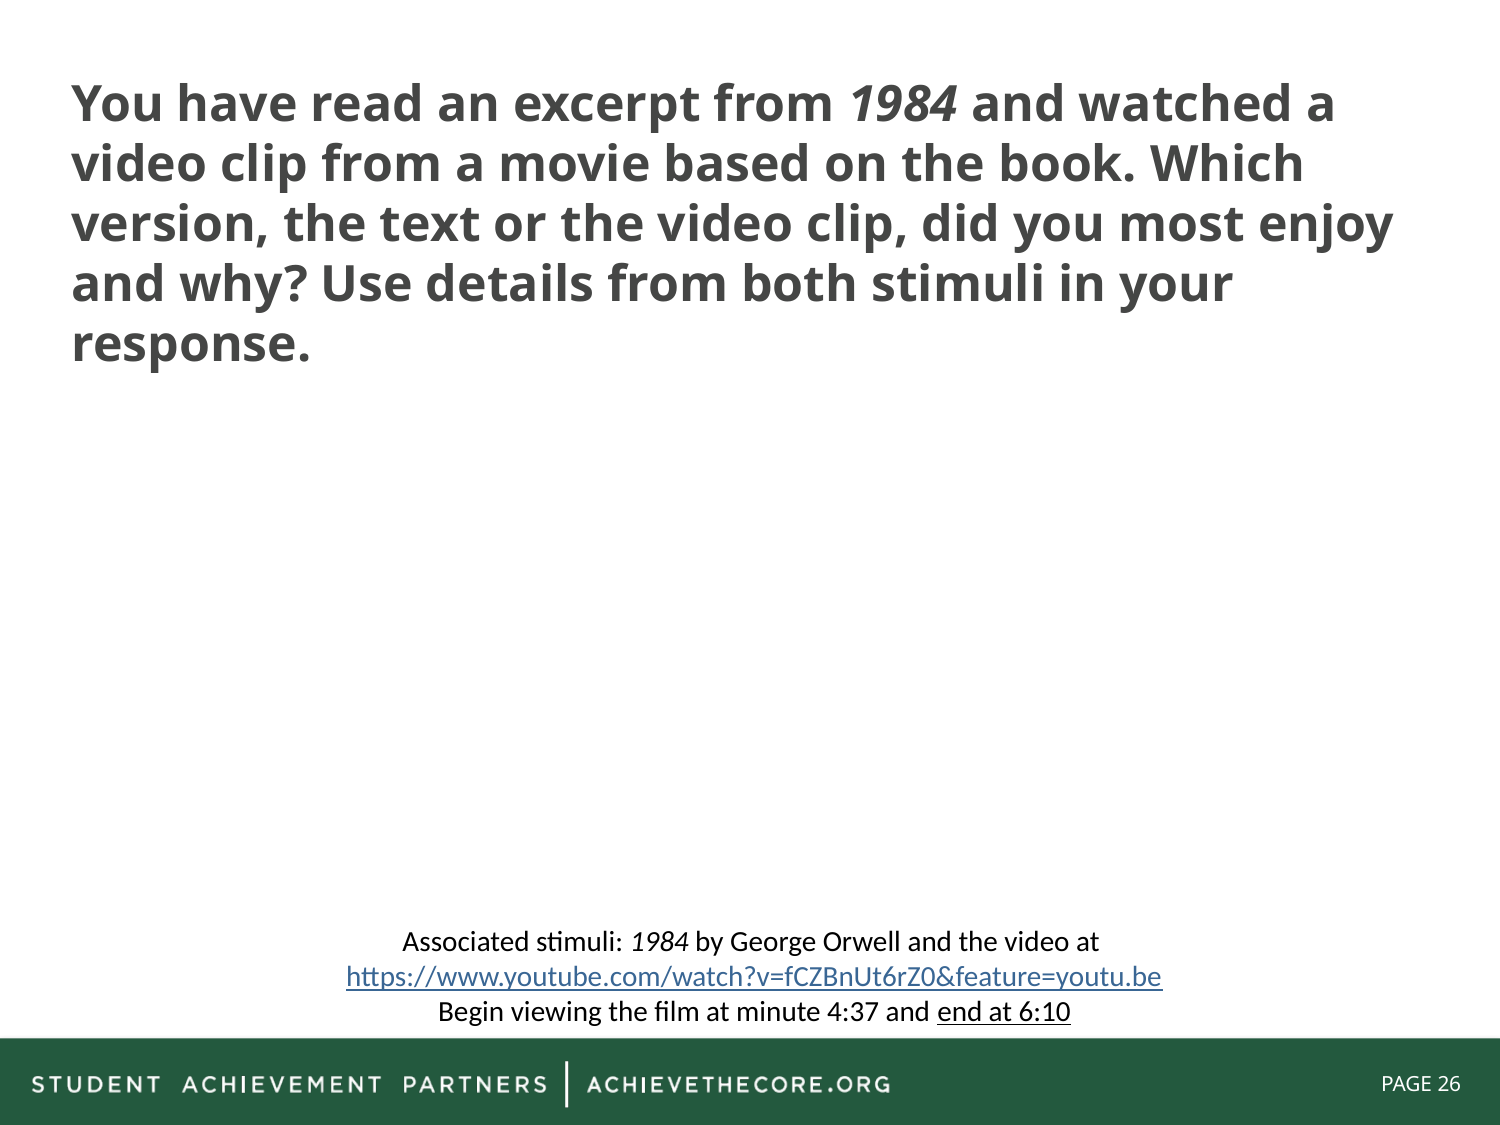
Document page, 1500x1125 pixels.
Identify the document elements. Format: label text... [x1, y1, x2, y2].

list You have read an excerpt from 1984 and watched a video clip from a movie based on the book. Which version, the text or the video clip, did you most enjoy and why? Use details from both stimuli in your response. [56, 64, 1444, 395]
text_box Associated stimuli: 1984 by George Orwell and the video at https://www.youtube.com/watch?v=fCZBnUt6rZ0&feature=youtu.be Begin viewing the film at minute 4:37 and end at 6:10 [4, 915, 1500, 1035]
text_box [0, 898, 1500, 960]
